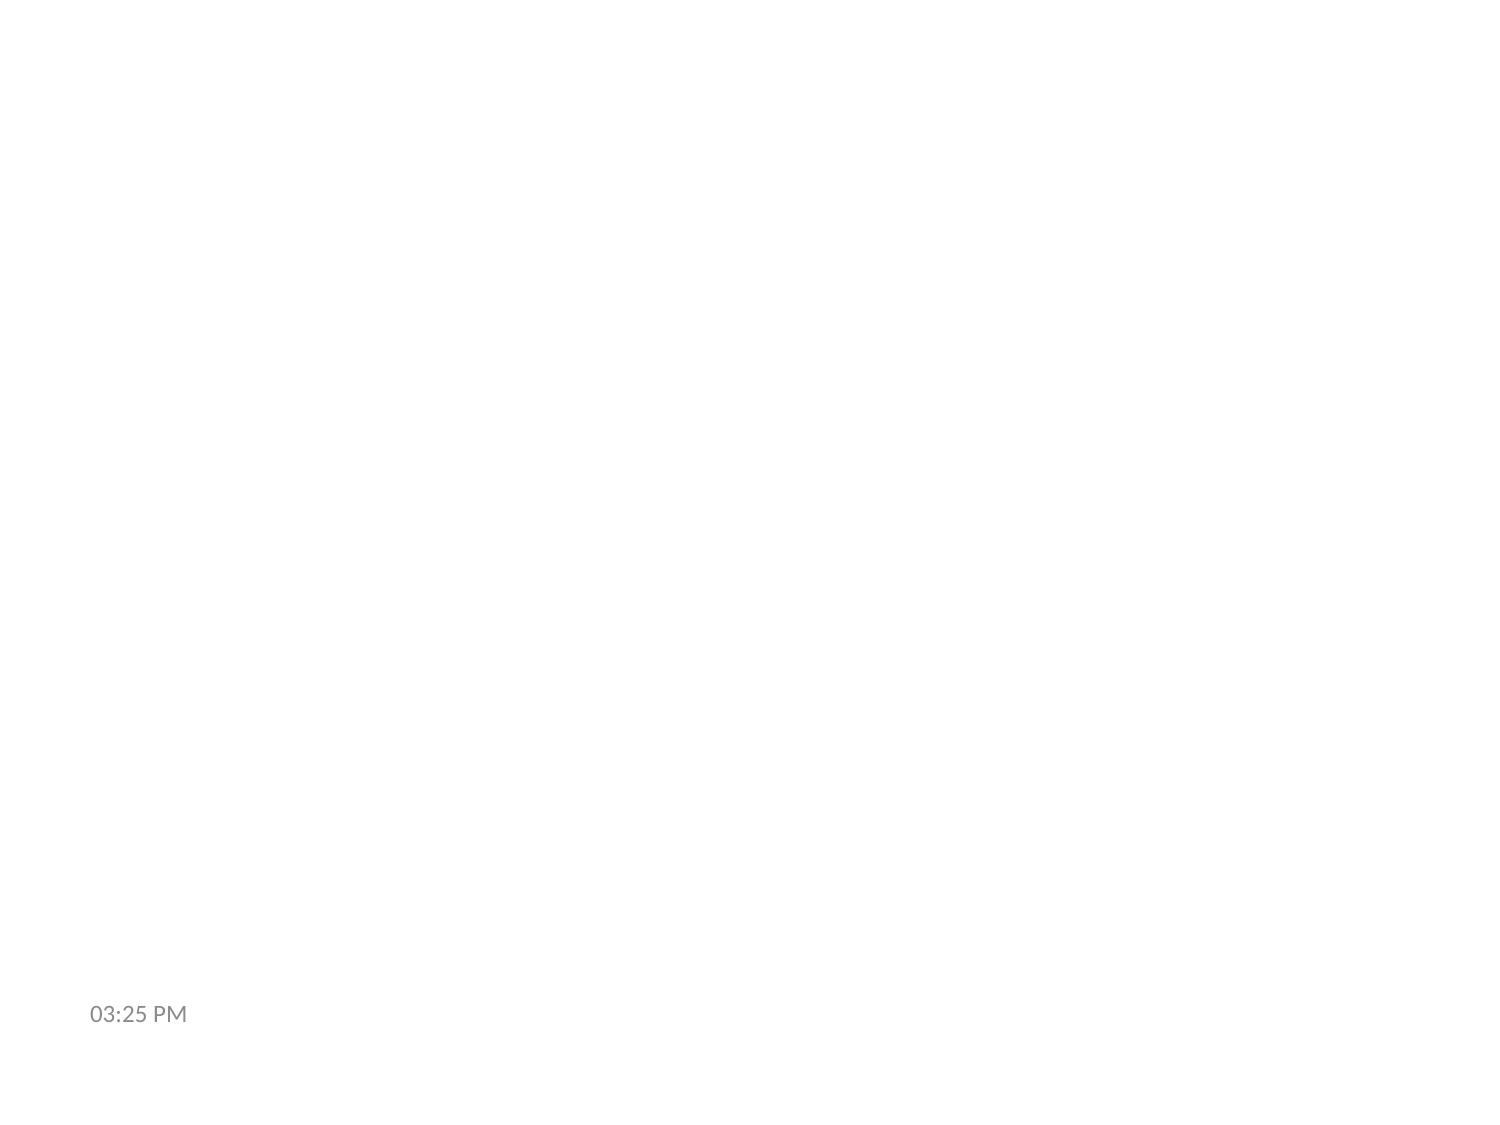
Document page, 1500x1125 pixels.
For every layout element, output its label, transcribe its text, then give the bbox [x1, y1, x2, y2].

text_box 3:35 PM [75, 982, 425, 1043]
